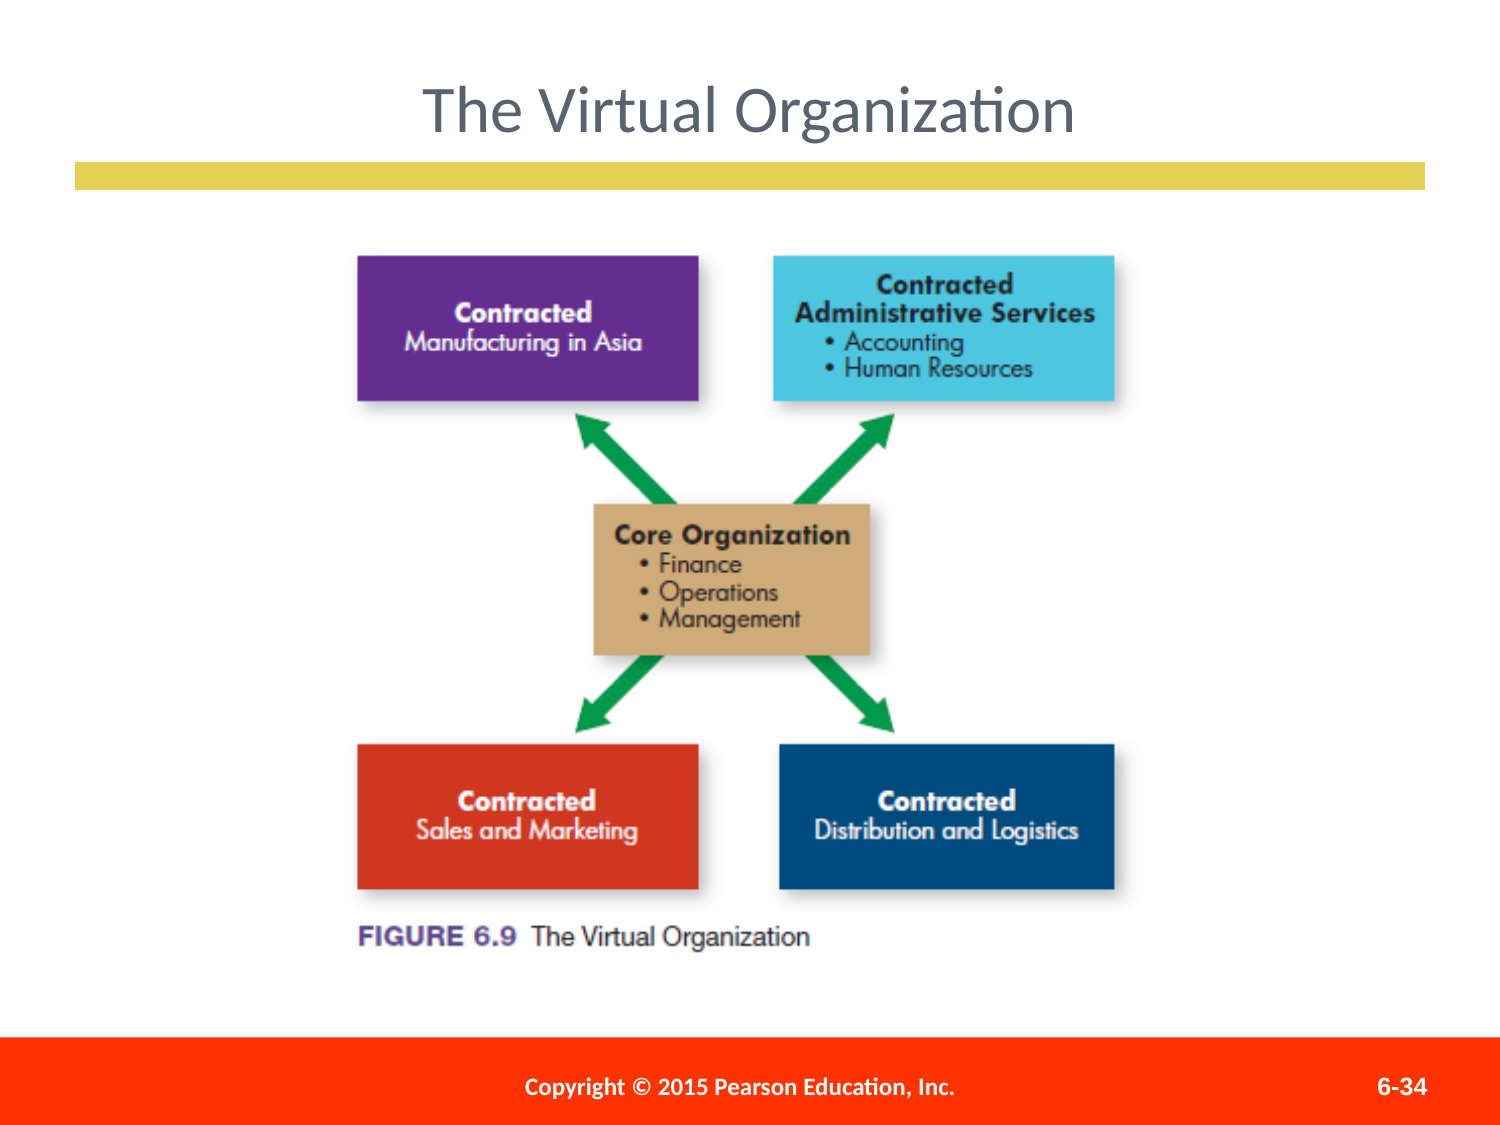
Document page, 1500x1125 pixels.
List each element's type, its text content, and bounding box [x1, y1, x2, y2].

title The Virtual Organization [74, 12, 1426, 201]
picture [249, 224, 1238, 1010]
